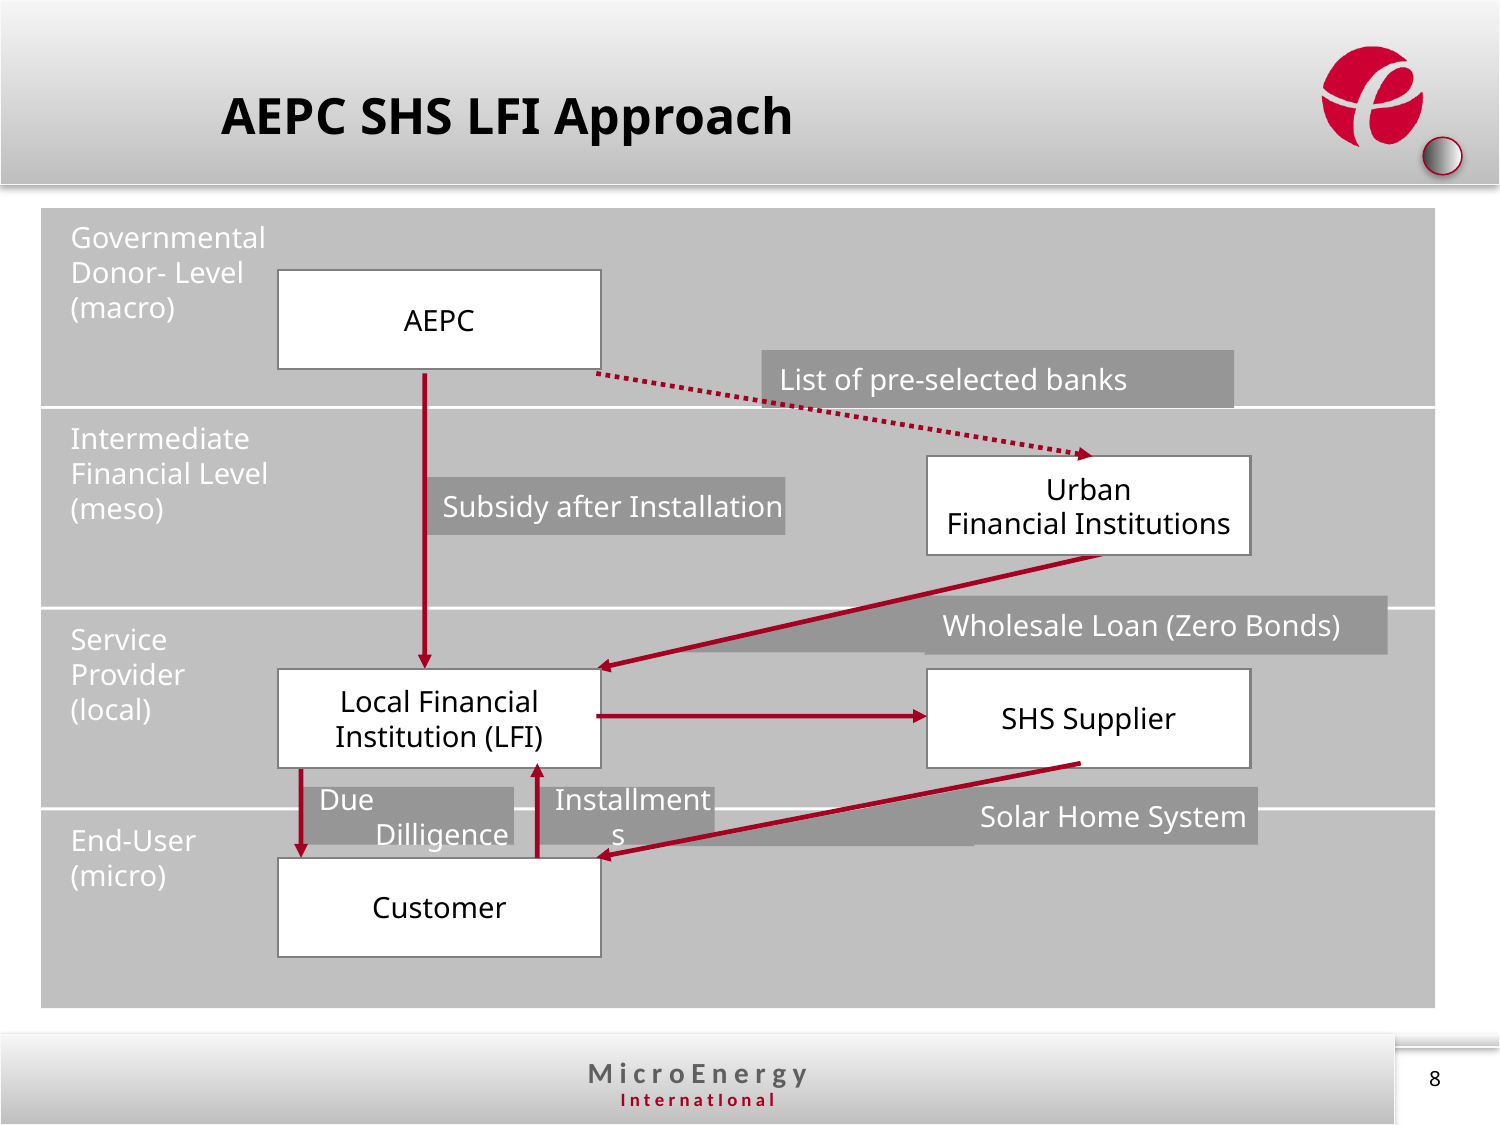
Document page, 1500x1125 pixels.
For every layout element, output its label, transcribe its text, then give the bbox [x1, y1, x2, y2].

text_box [40, 207, 1436, 1009]
picture [1319, 42, 1428, 156]
title AEPC SHS LFI Approach [206, 44, 1294, 185]
text_box [1422, 136, 1463, 176]
